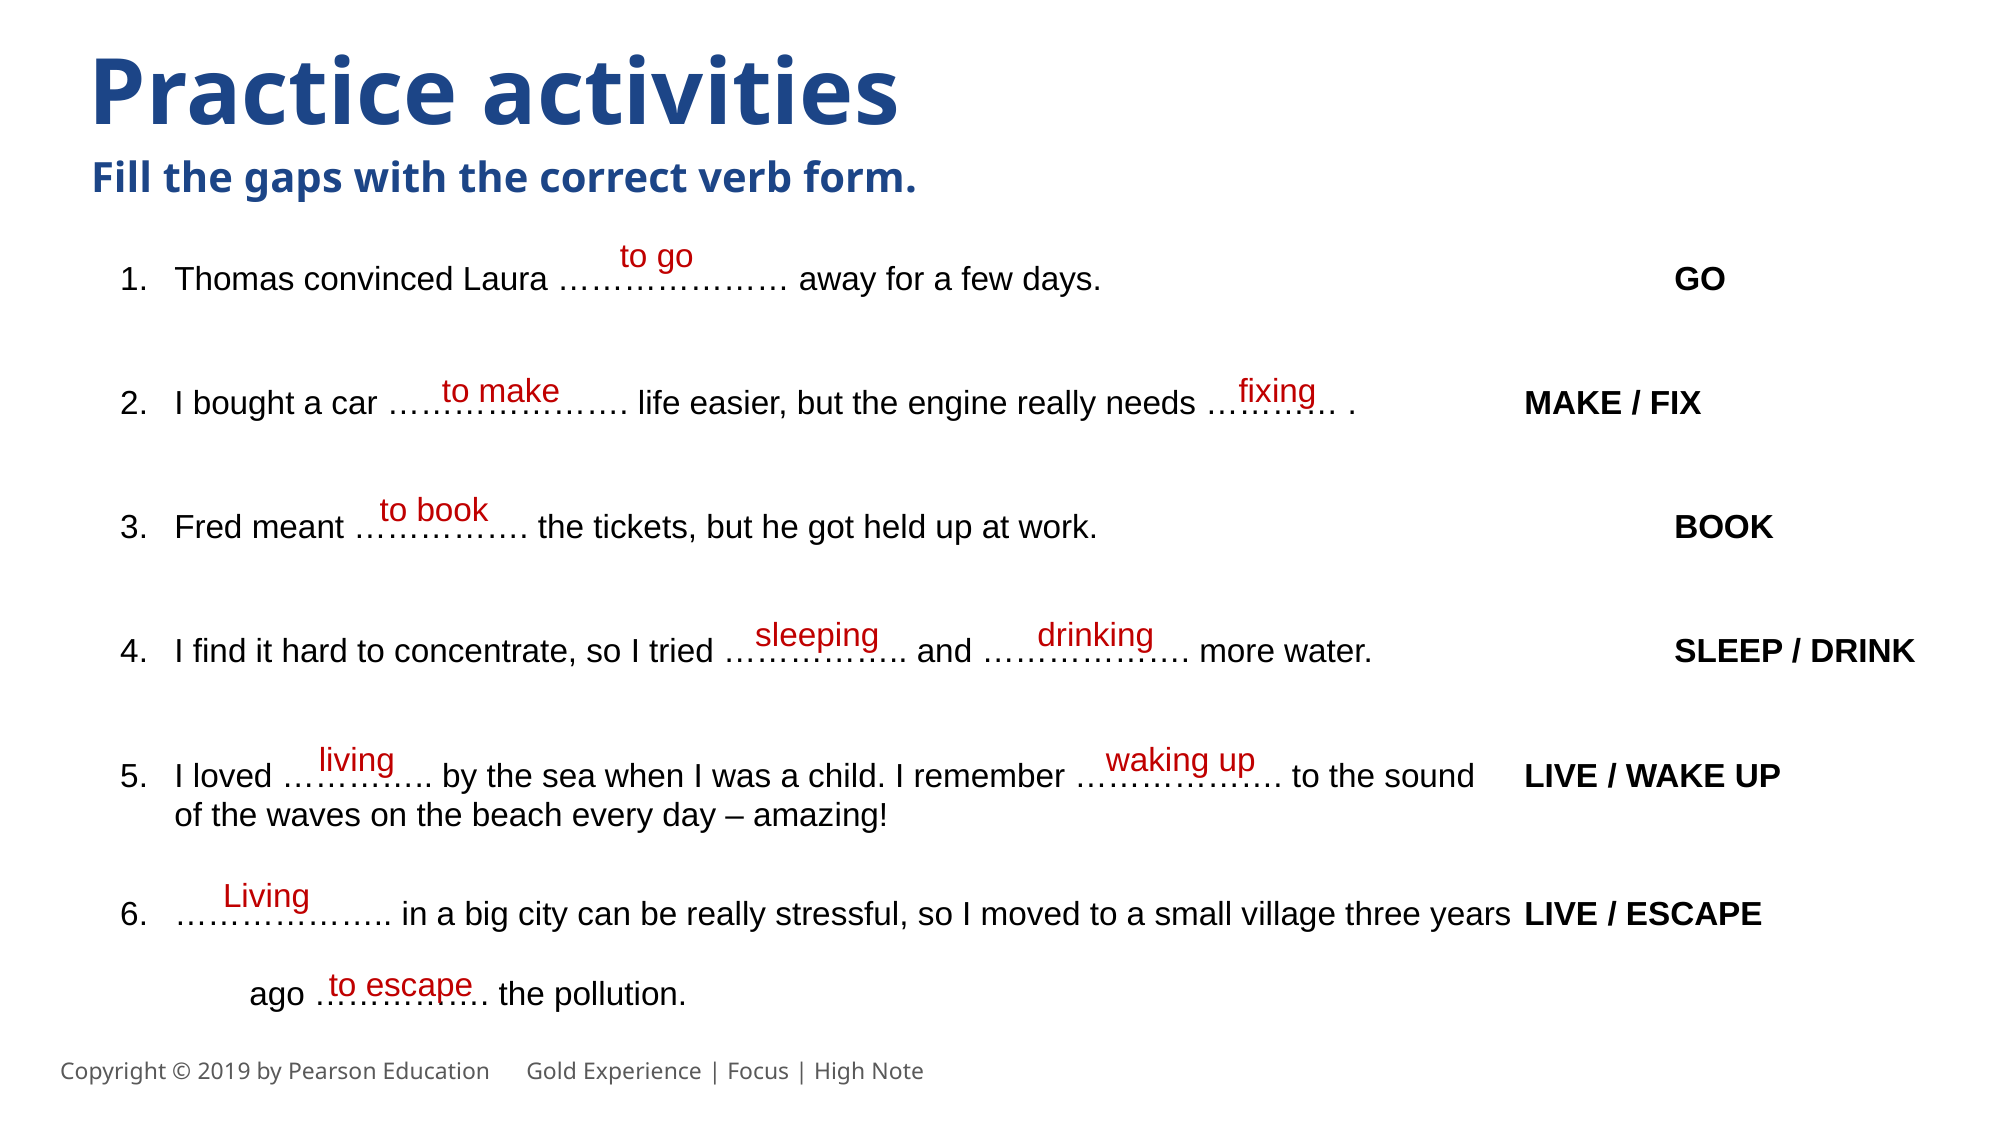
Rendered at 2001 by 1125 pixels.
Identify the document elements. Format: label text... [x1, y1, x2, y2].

text_box Fill the gaps with the correct verb form. [76, 148, 1960, 217]
text_box to book [364, 480, 639, 556]
text_box drinking [1022, 605, 1297, 681]
text_box I find it hard to concentrate, so I tried …………….. and ………………. more water. SLEEP / DRINK [84, 582, 1960, 691]
text_box fixing [1223, 361, 1498, 437]
text_box to go [604, 226, 880, 302]
text_box Practice activities [73, 37, 1181, 169]
text_box Thomas convinced Laura ………………… away for a few days. GO [84, 217, 1960, 319]
text_box Living [208, 866, 483, 942]
text_box waking up [1090, 730, 1366, 805]
text_box Fred meant ……………. the tickets, but he got held up at work. BOOK [84, 457, 1960, 567]
text_box I bought a car …………………. life easier, but the engine really needs ………… . MAKE / FIX [84, 333, 1960, 443]
text_box sleeping [740, 605, 1015, 681]
footer Copyright © 2019 by Pearson Education Gold Experience | Focus | High Note [45, 1040, 1084, 1101]
text_box to make [426, 361, 702, 437]
text_box ……………….. in a big city can be really stressful, so I moved to a small village three years LIVE / ESCAPE ago ……………. the pollution. [84, 844, 1960, 976]
text_box I loved ………….. by the sea when I was a child. I remember ………………. to the sound LIVE / WAKE UP of the waves on the beach every day – amazing! [84, 706, 1960, 816]
text_box living [303, 730, 579, 805]
text_box to escape [313, 955, 589, 1030]
